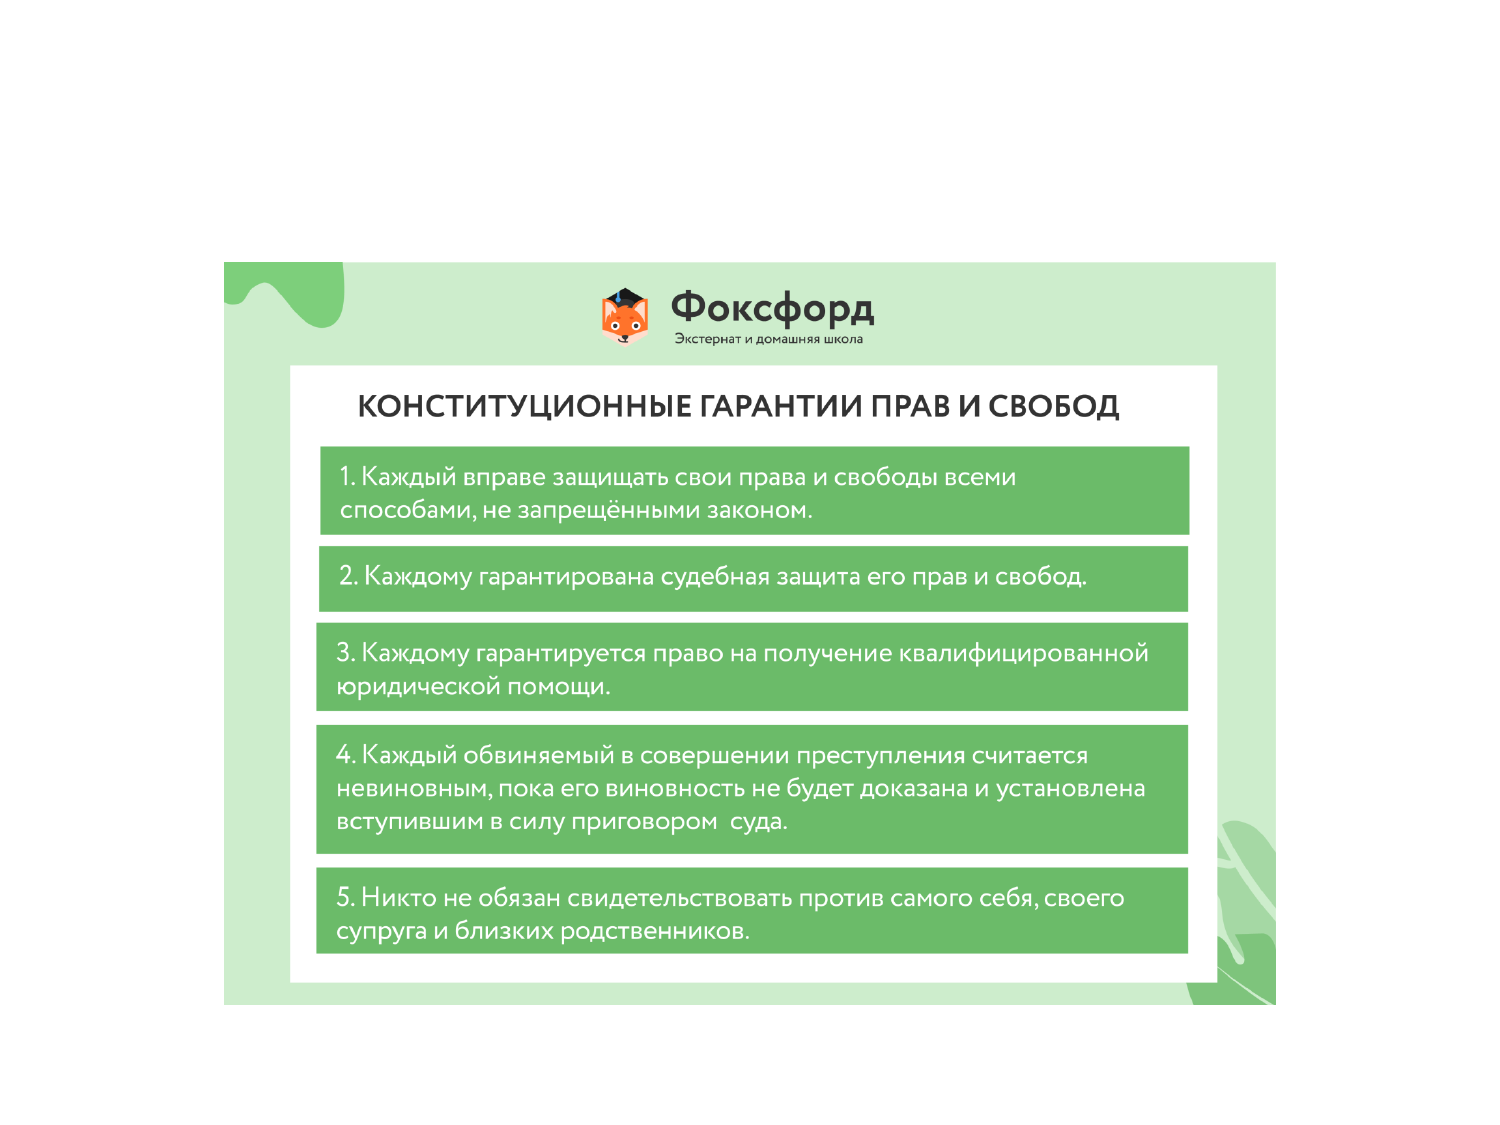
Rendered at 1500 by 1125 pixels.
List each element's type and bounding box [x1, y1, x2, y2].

list [224, 262, 1276, 1006]
